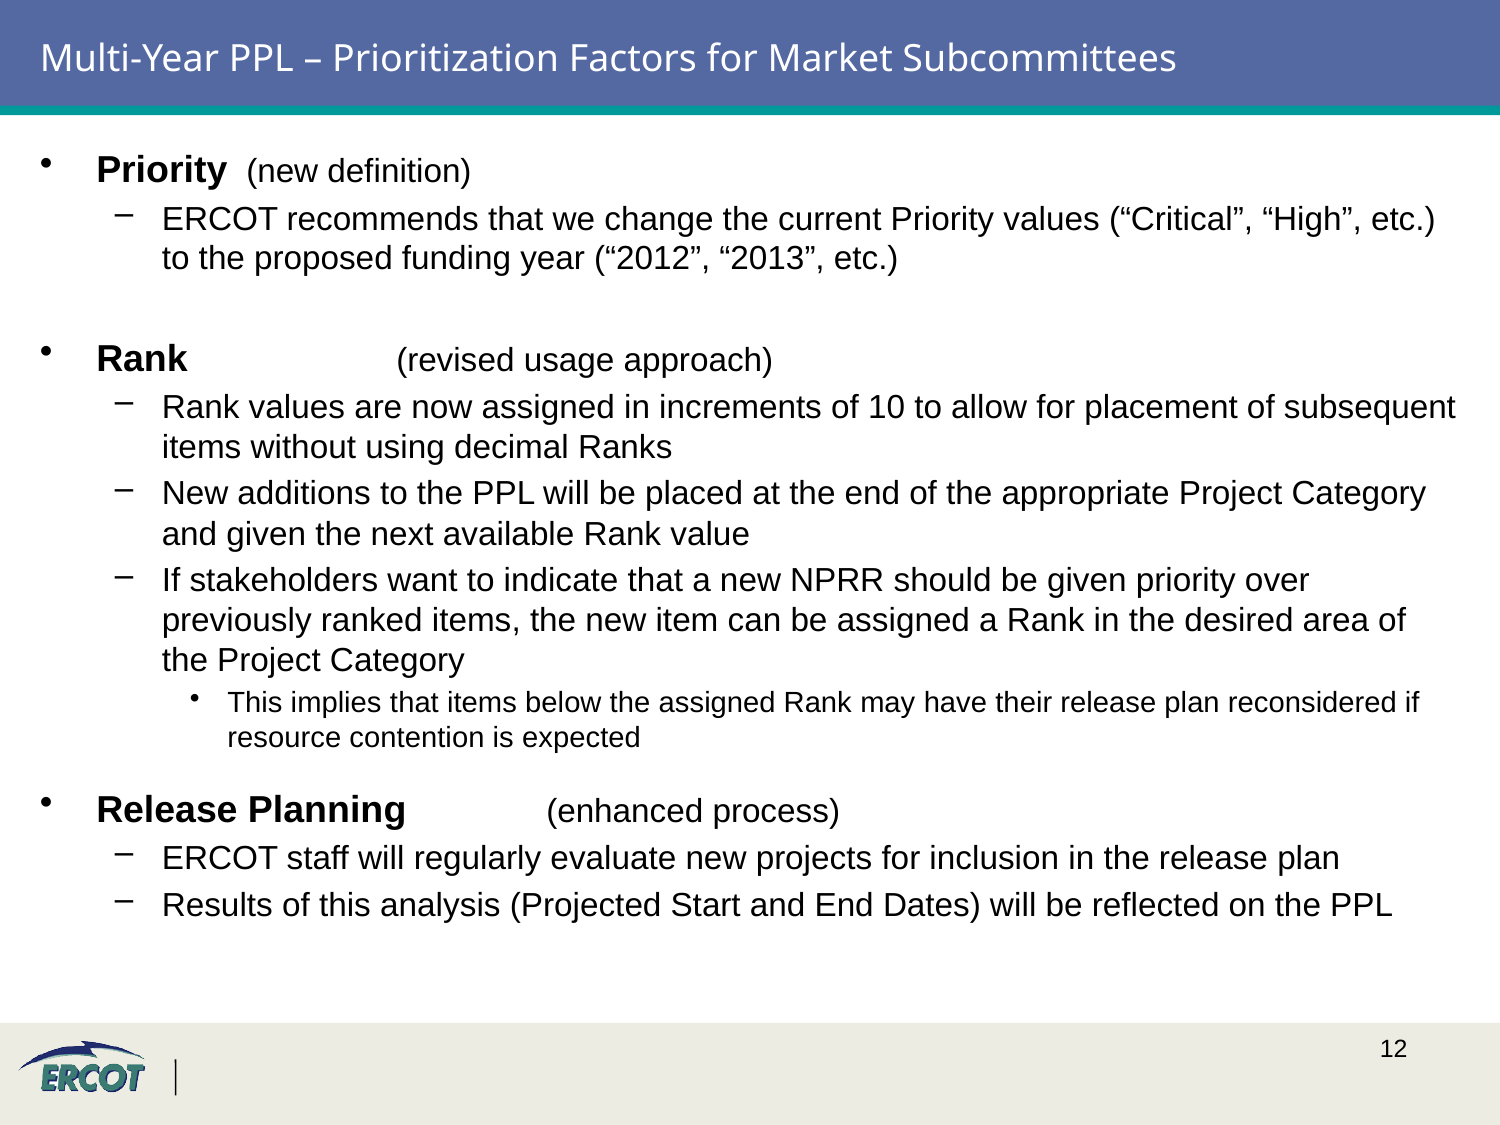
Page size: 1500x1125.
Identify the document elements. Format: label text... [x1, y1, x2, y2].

picture [10, 1031, 151, 1111]
title Multi-Year PPL – Prioritization Factors for Market Subcommittees [24, 0, 1438, 113]
list Priority (new definition) ERCOT recommends that we change the current Priority values (“Critical”, “High”, etc.) to the proposed funding year (“2012”, “2013”, etc.) Rank (revised usage approach) Rank values are now assigned in increments of 10 to allow for placement of subsequent items without using decimal Ranks New additions to the PPL will be placed at the end of the appropriate Project Category and given the next available Rank value If stakeholders want to indicate that a new NPRR should be given priority over previously ranked items, the new item can be assigned a Rank in the desired area of the Project Category This implies that items below the assigned Rank may have their release plan reconsidered if resource contention is expected Release Planning (enhanced process) ERCOT staff will regularly evaluate new projects for inclusion in the release plan Results of this analysis (Projected Start and End Dates) will be reflected on the PPL [24, 137, 1476, 1013]
